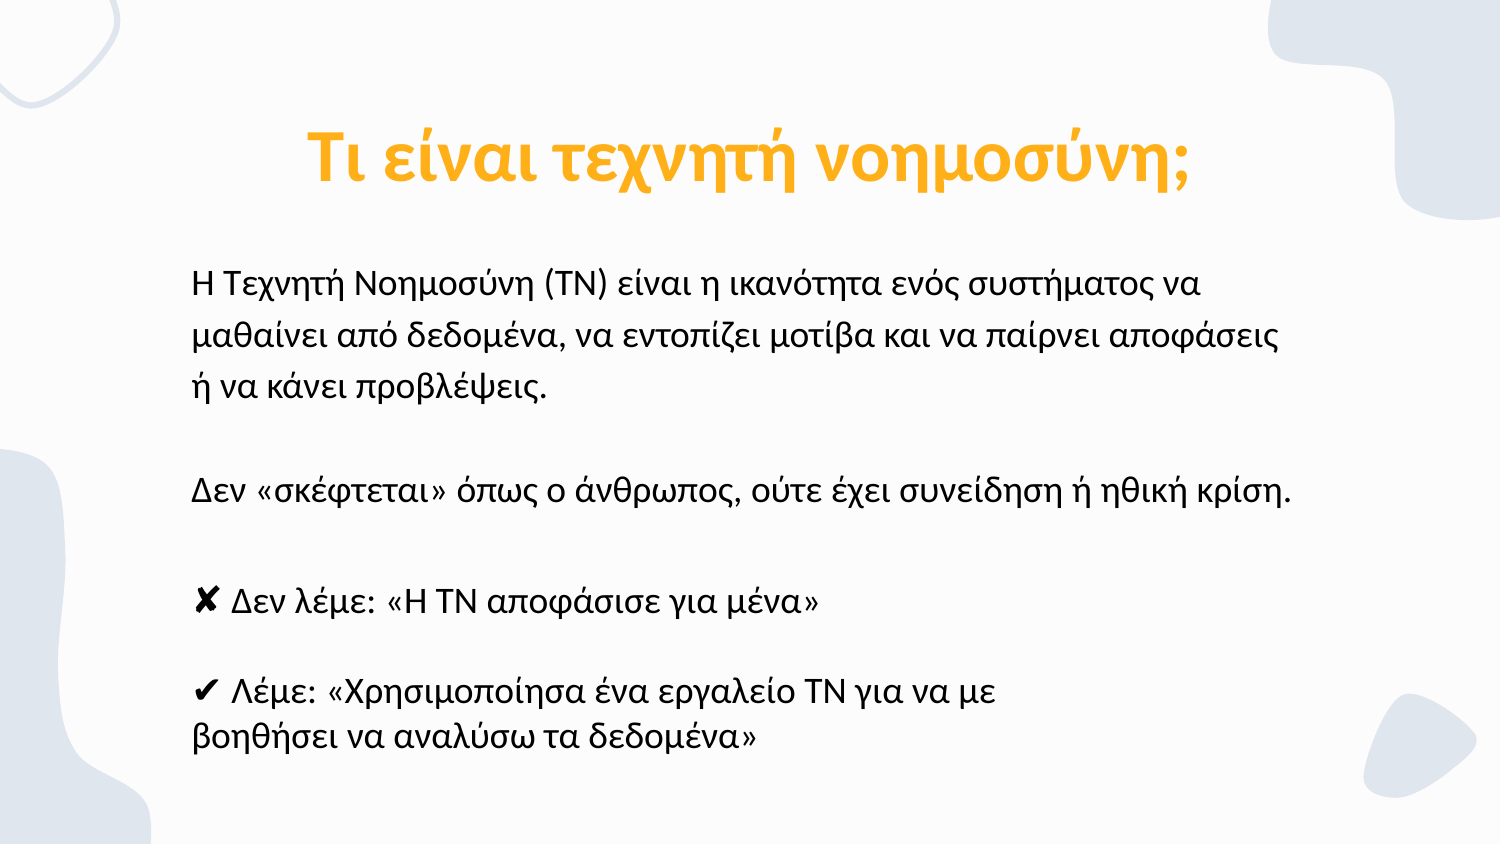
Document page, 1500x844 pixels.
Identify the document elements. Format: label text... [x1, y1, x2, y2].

text_box ✘ Δεν λέμε: «Η ΤΝ αποφάσισε για μένα» ✔ Λέμε: «Χρησιμοποίησα ένα εργαλείο ΤΝ για να με βοηθήσει να αναλύσω τα δεδομένα» [176, 568, 1119, 764]
title Η Τεχνητή Νοημοσύνη (ΤΝ) είναι η ικανότητα ενός συστήματος να μαθαίνει από δεδομένα, να εντοπίζει μοτίβα και να παίρνει αποφάσεις ή να κάνει προβλέψεις. Δεν «σκέφτεται» όπως ο άνθρωπος, ούτε έχει συνείδηση ή ηθική κρίση. [176, 247, 1324, 514]
title Τι είναι τεχνητή νοημοσύνη; [118, 77, 1382, 192]
